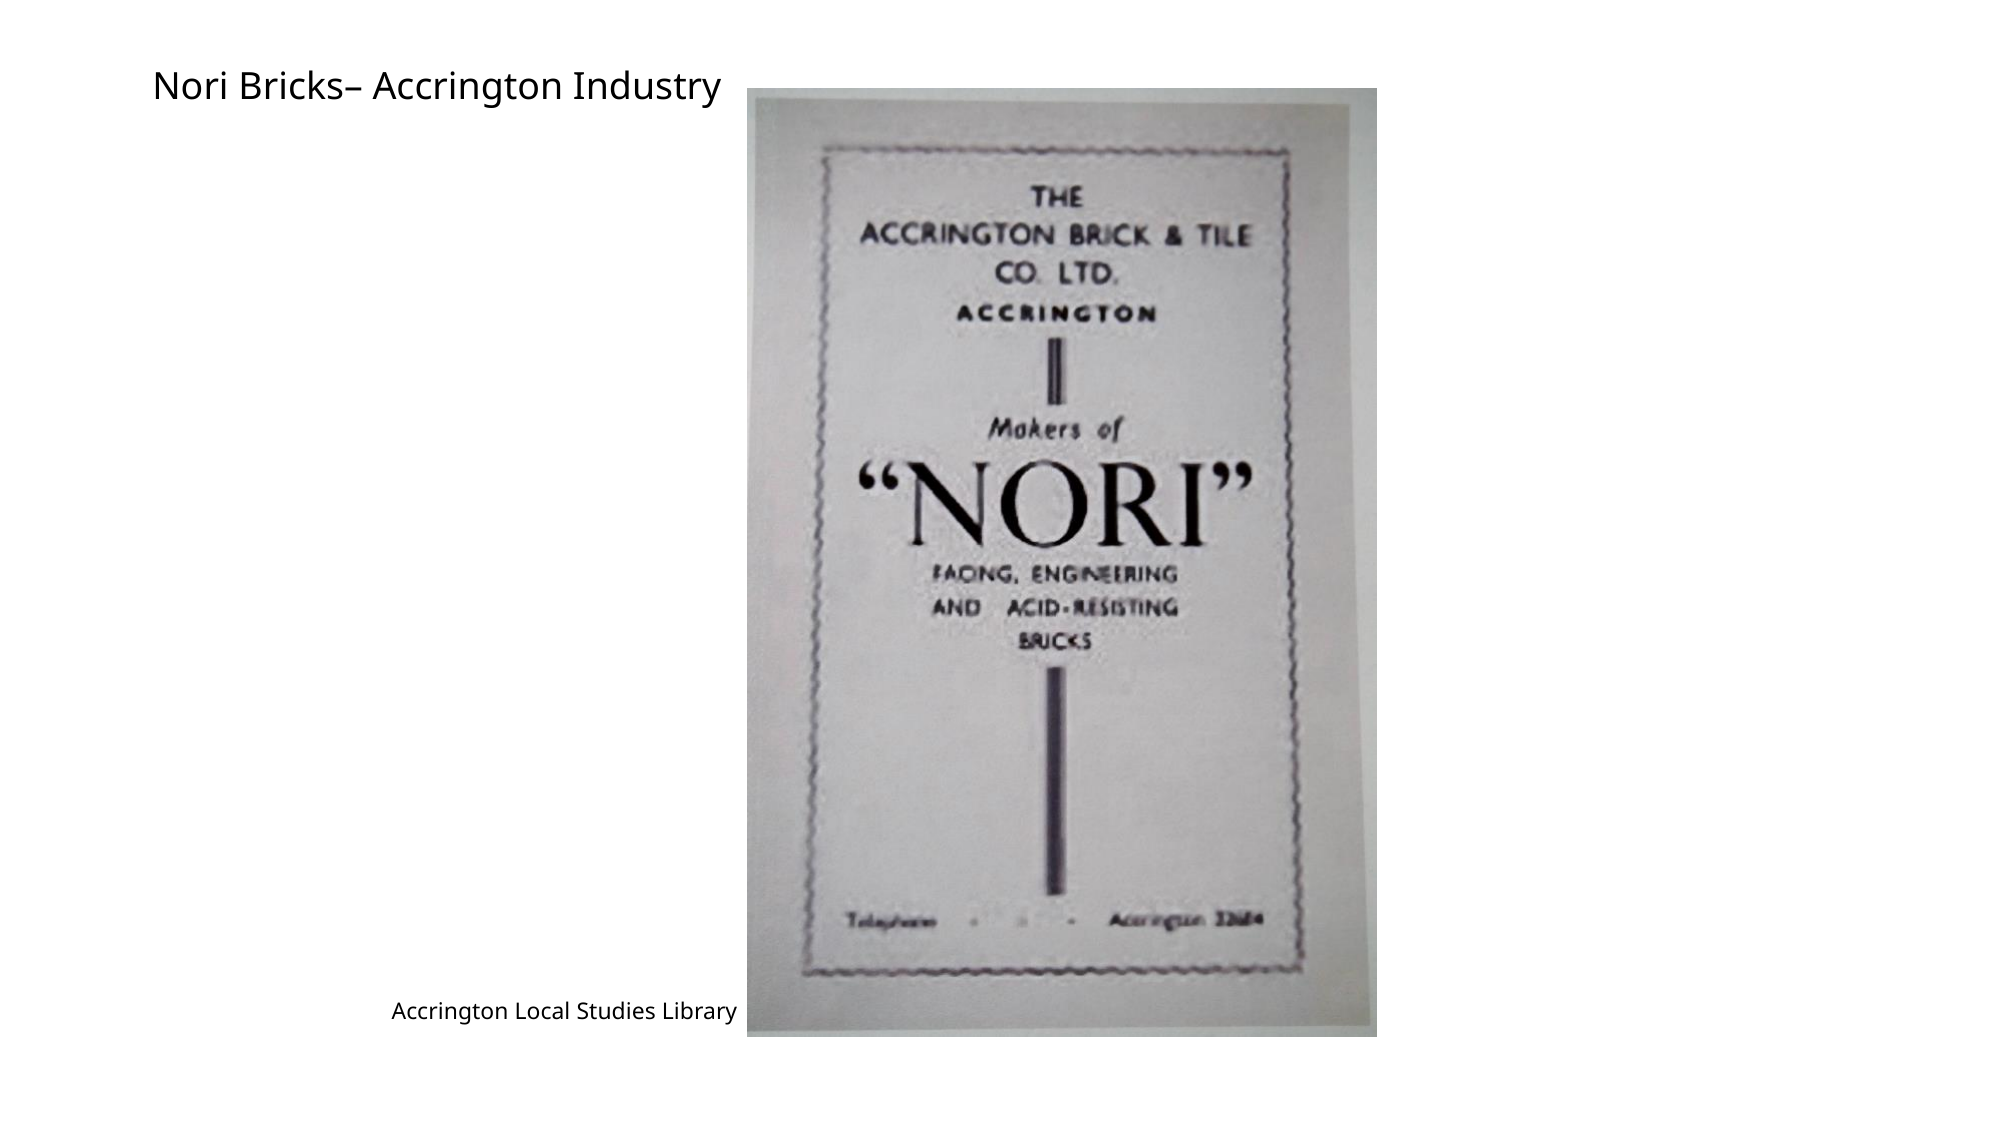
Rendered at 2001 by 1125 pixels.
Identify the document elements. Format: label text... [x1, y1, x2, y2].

text_box Nori Bricks– Accrington Industry [137, 59, 1113, 137]
picture [747, 88, 1377, 1037]
text_box Accrington Local Studies Library [376, 973, 779, 1051]
